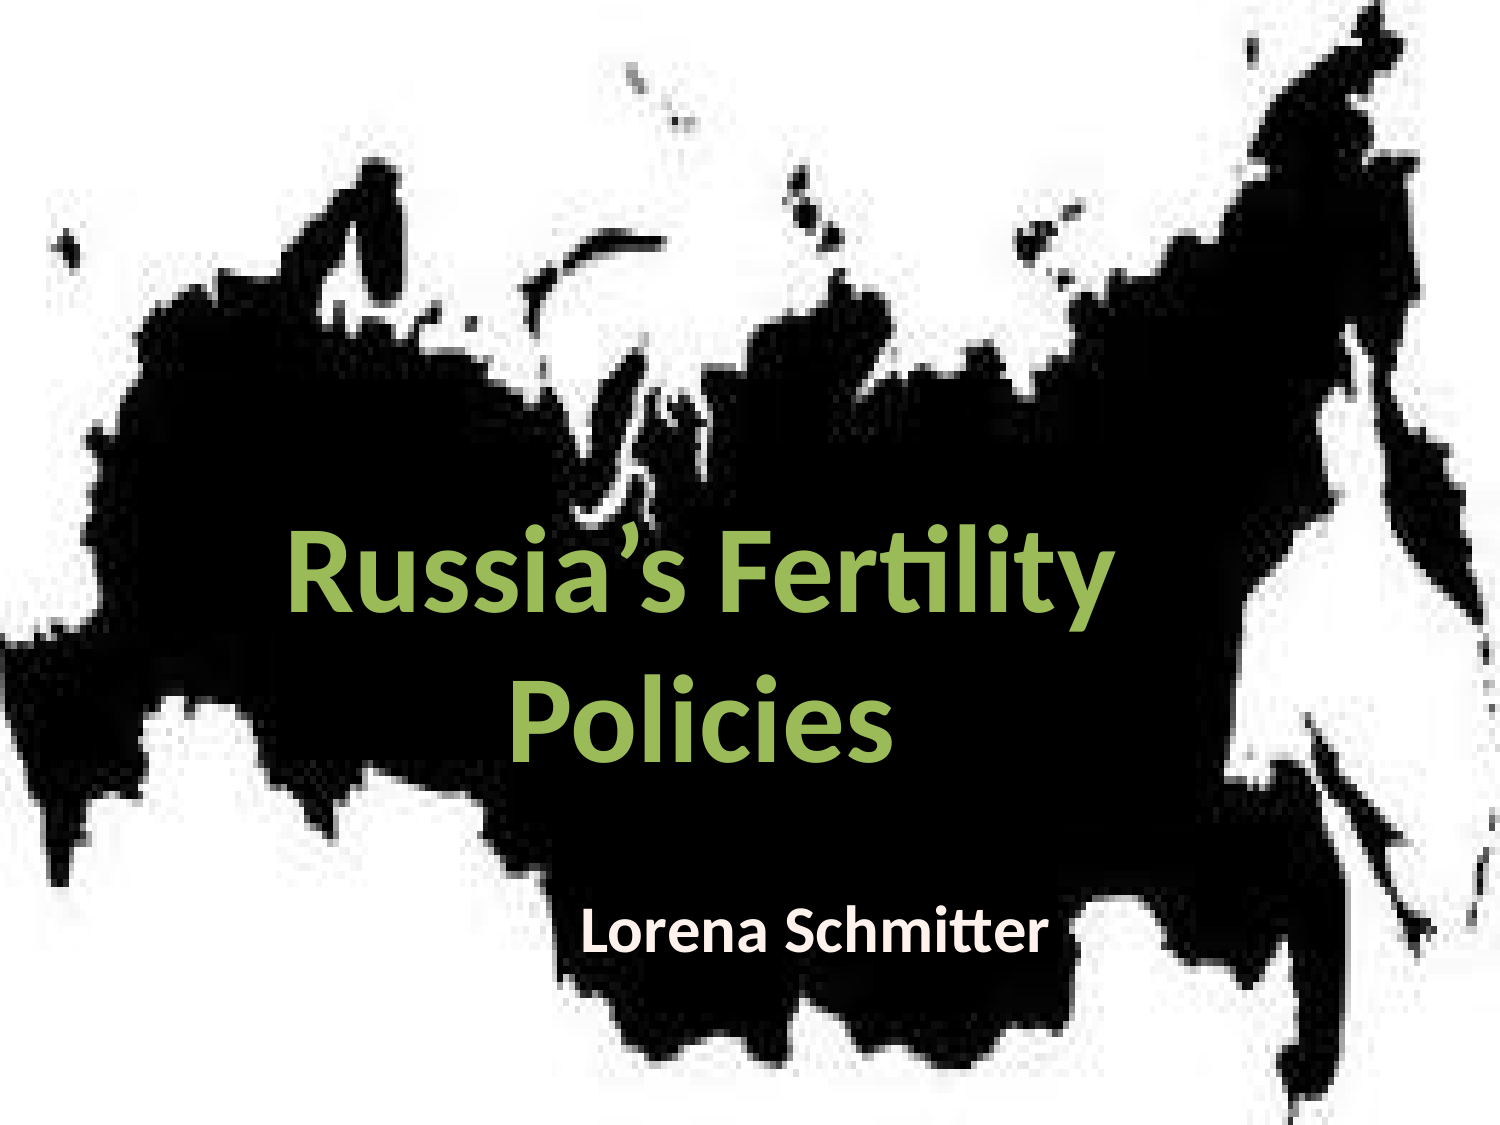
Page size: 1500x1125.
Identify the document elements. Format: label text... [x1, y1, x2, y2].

picture [0, 0, 1500, 1125]
text_box Russia’s Fertility Policies [117, 480, 1284, 796]
text_box Lorena Schmitter [566, 878, 1066, 974]
